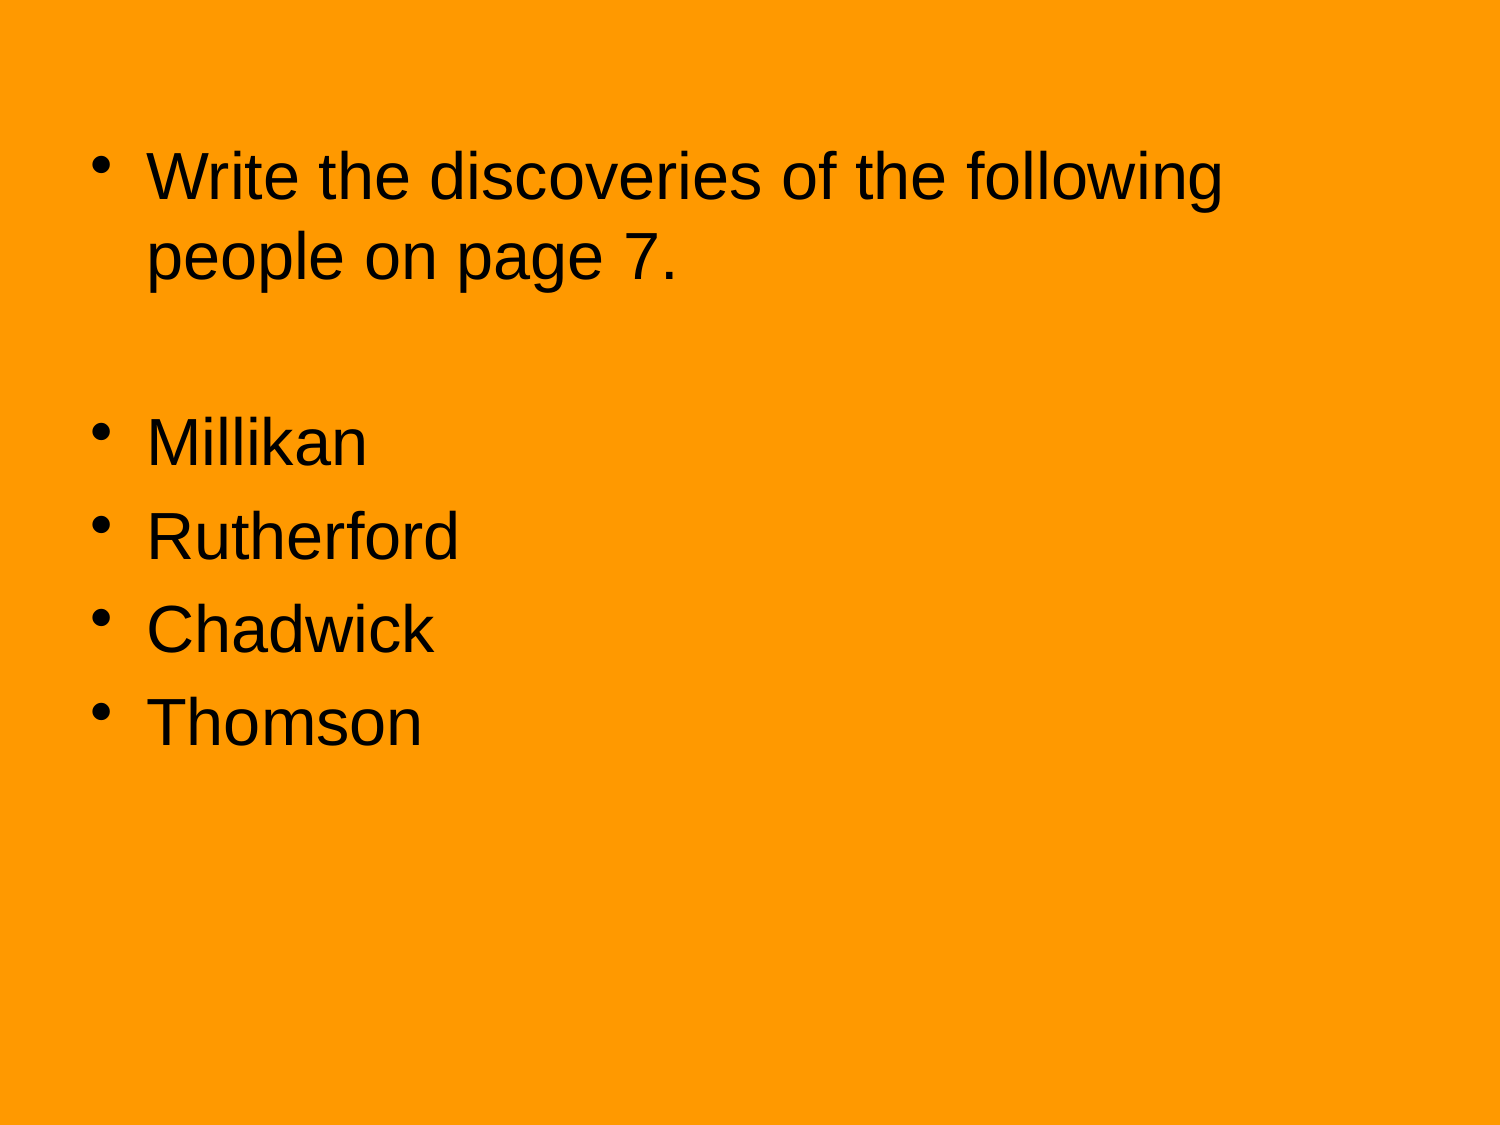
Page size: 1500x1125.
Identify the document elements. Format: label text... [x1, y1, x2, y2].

list Write the discoveries of the following people on page 7. Millikan Rutherford Chadwick Thomson [75, 125, 1388, 868]
